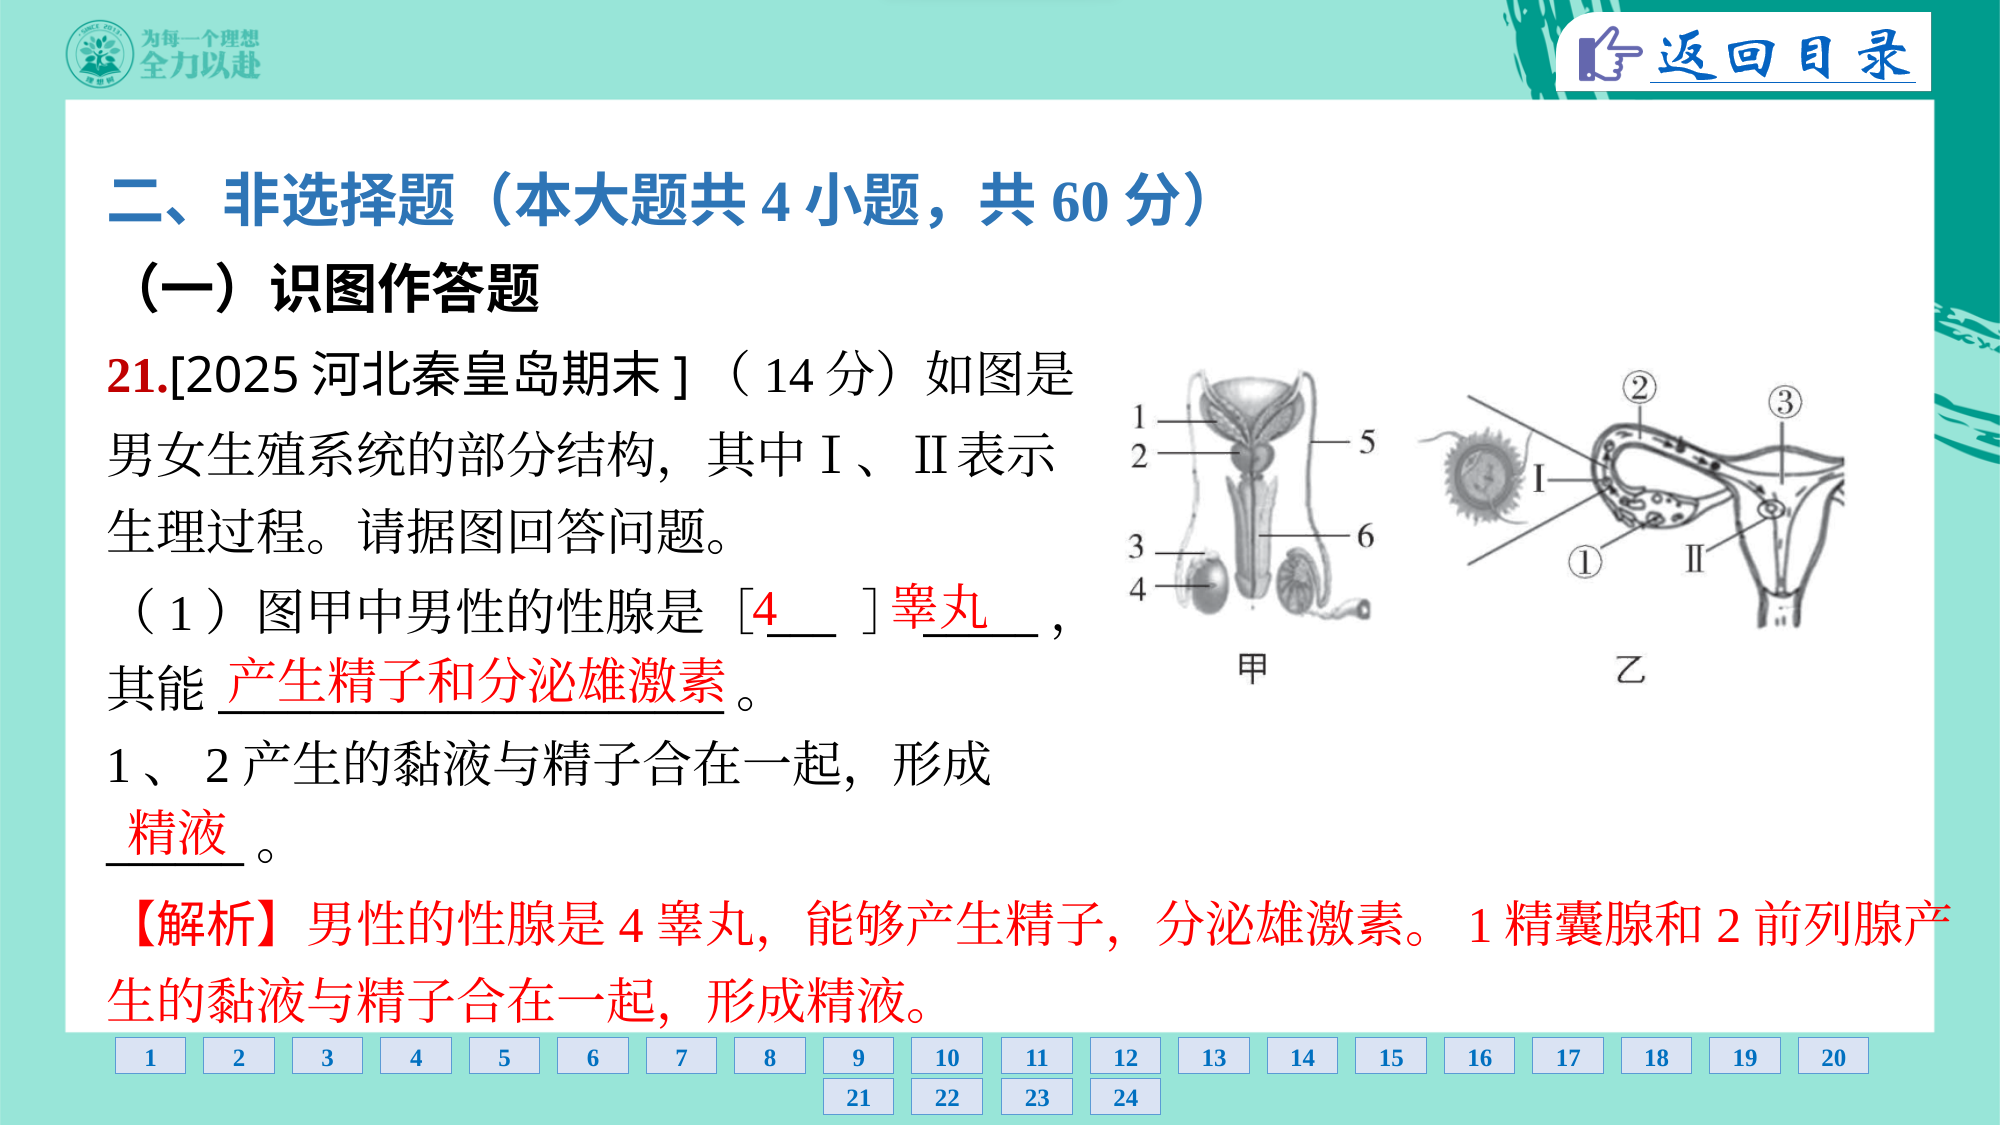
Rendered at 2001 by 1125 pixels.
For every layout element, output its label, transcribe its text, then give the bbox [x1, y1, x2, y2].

text_box 产生精子和分泌雄激素 [209, 632, 746, 703]
text_box 21.[2025河北秦皇岛期末]（14分）如图是 男女生殖系统的部分结构，其中Ⅰ、Ⅱ表示 生理过程。请据图回答问题。 [106, 320, 1028, 554]
text_box 【解析】男性的性腺是4睾丸，能够产生精子，分泌雄激素。1精囊腺和2前列腺产 生的黏液与精子合在一起，形成精液。 [106, 871, 1895, 1023]
text_box 1、2产生的黏液与精子合在一起，形成 ______。 [106, 711, 1894, 863]
text_box 睾丸 [871, 554, 1008, 628]
picture [0, 0, 2000, 1125]
text_box 二、非选择题（本大题共4小题，共60分） [106, 141, 1895, 225]
text_box （一）识图作答题 [106, 234, 1895, 312]
text_box 4 [734, 554, 796, 629]
text_box （1）图甲中男性的性腺是［___ ］_____， 其能______________________。 [106, 558, 1028, 710]
